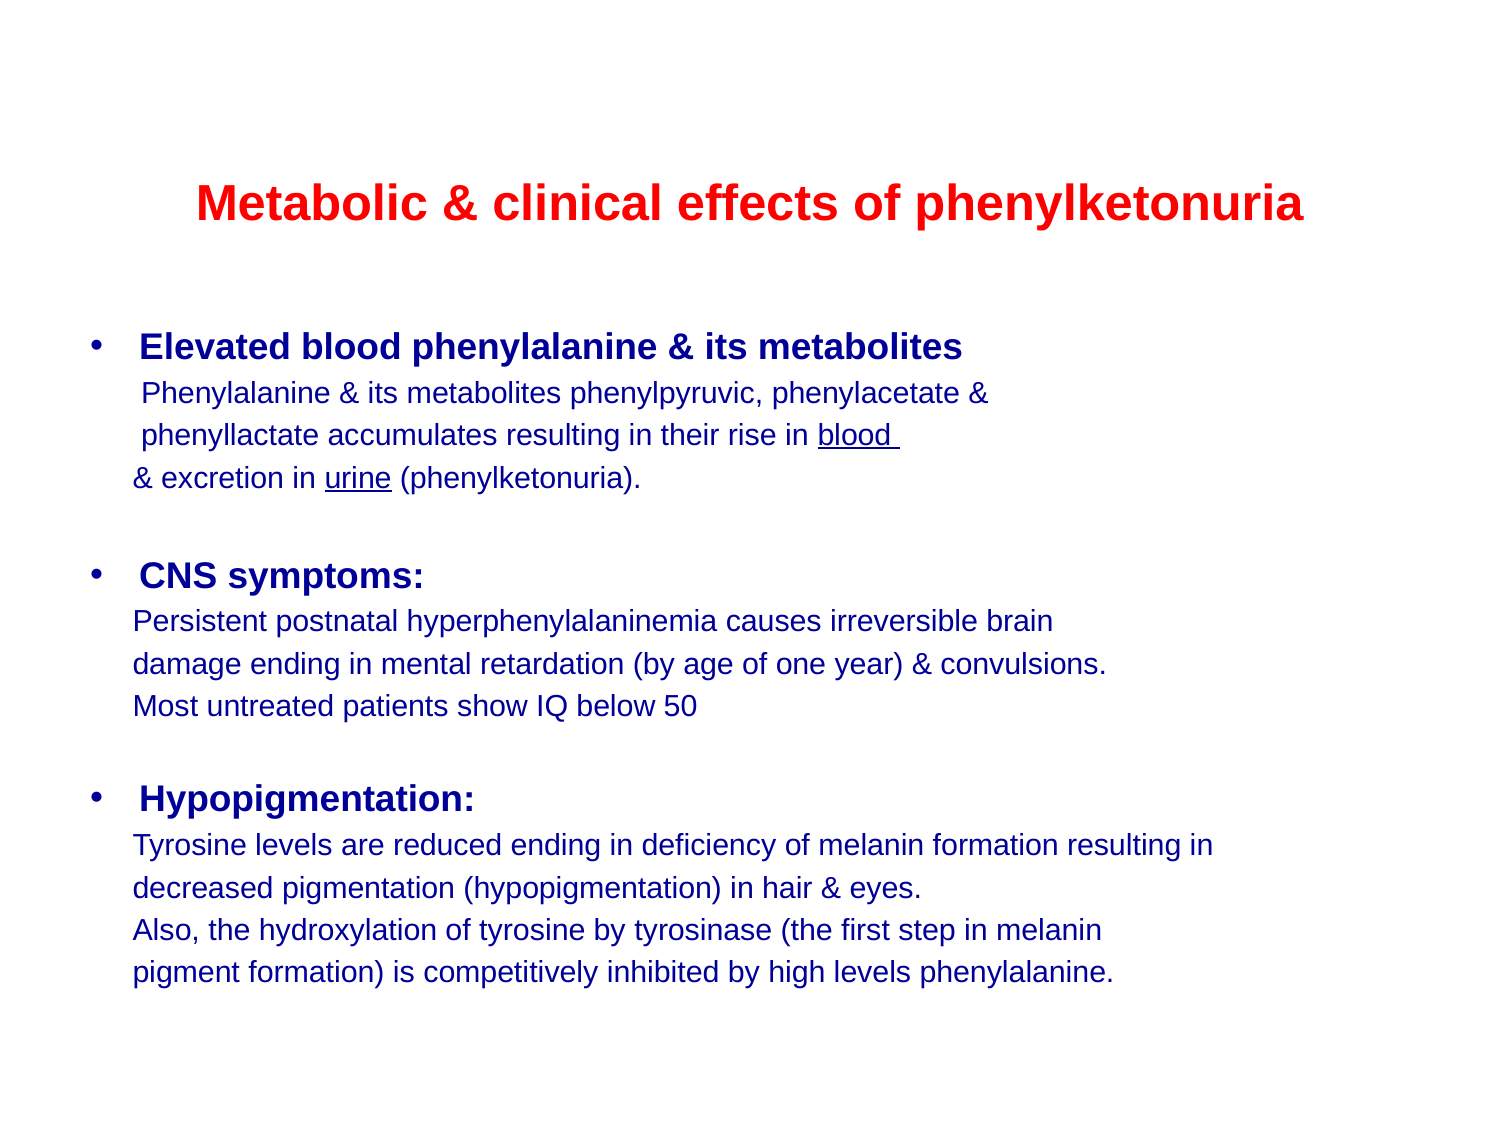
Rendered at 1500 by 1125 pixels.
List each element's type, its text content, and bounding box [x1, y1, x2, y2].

list Metabolic & clinical effects of phenylketonuria Elevated blood phenylalanine & its metabolites Phenylalanine & its metabolites phenylpyruvic, phenylacetate & phenyllactate accumulates resulting in their rise in blood & excretion in urine (phenylketonuria). CNS symptoms: Persistent postnatal hyperphenylalaninemia causes irreversible brain damage ending in mental retardation (by age of one year) & convulsions. Most untreated patients show IQ below 50 Hypopigmentation: Tyrosine levels are reduced ending in deficiency of melanin formation resulting in decreased pigmentation (hypopigmentation) in hair & eyes. Also, the hydroxylation of tyrosine by tyrosinase (the first step in melanin pigment formation) is competitively inhibited by high levels phenylalanine. [75, 87, 1425, 1006]
